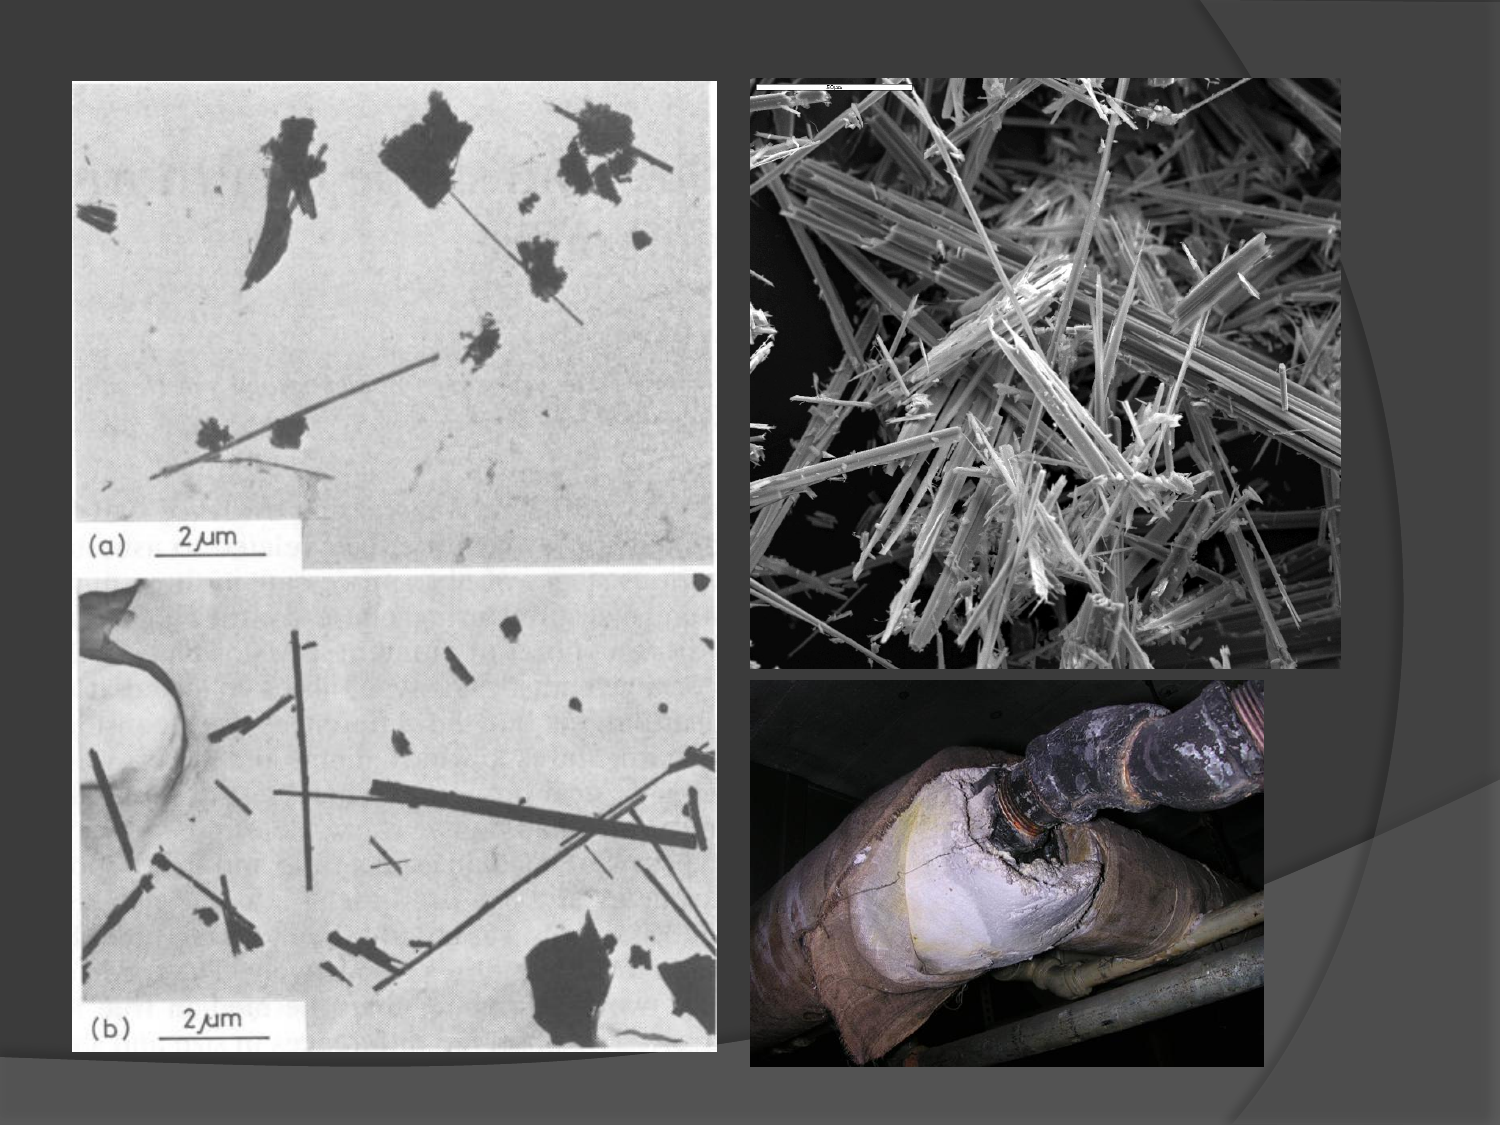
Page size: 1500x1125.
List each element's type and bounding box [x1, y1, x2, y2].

picture [72, 80, 717, 1052]
picture [749, 77, 1341, 669]
picture [749, 680, 1264, 1067]
